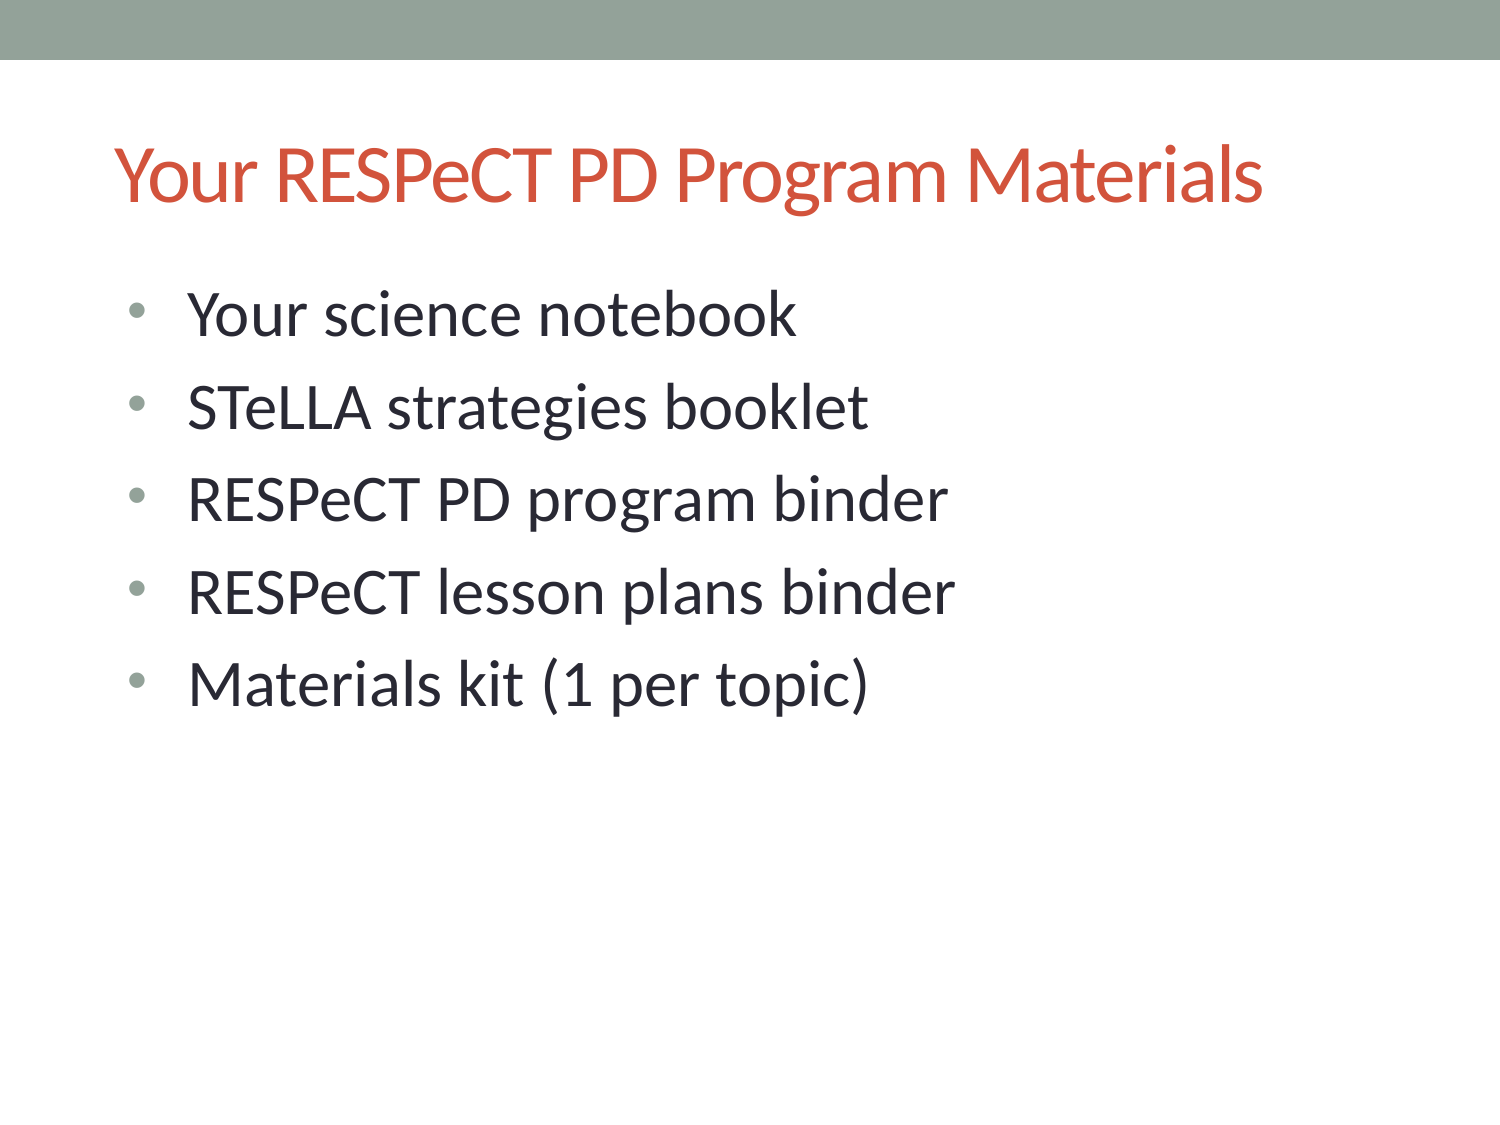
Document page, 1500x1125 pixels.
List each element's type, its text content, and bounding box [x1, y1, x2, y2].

list Your science notebook STeLLA strategies booklet RESPeCT PD program binder RESPeCT lesson plans binder Materials kit (1 per topic) [112, 262, 1425, 1063]
title Your RESPeCT PD Program Materials [99, 87, 1425, 250]
